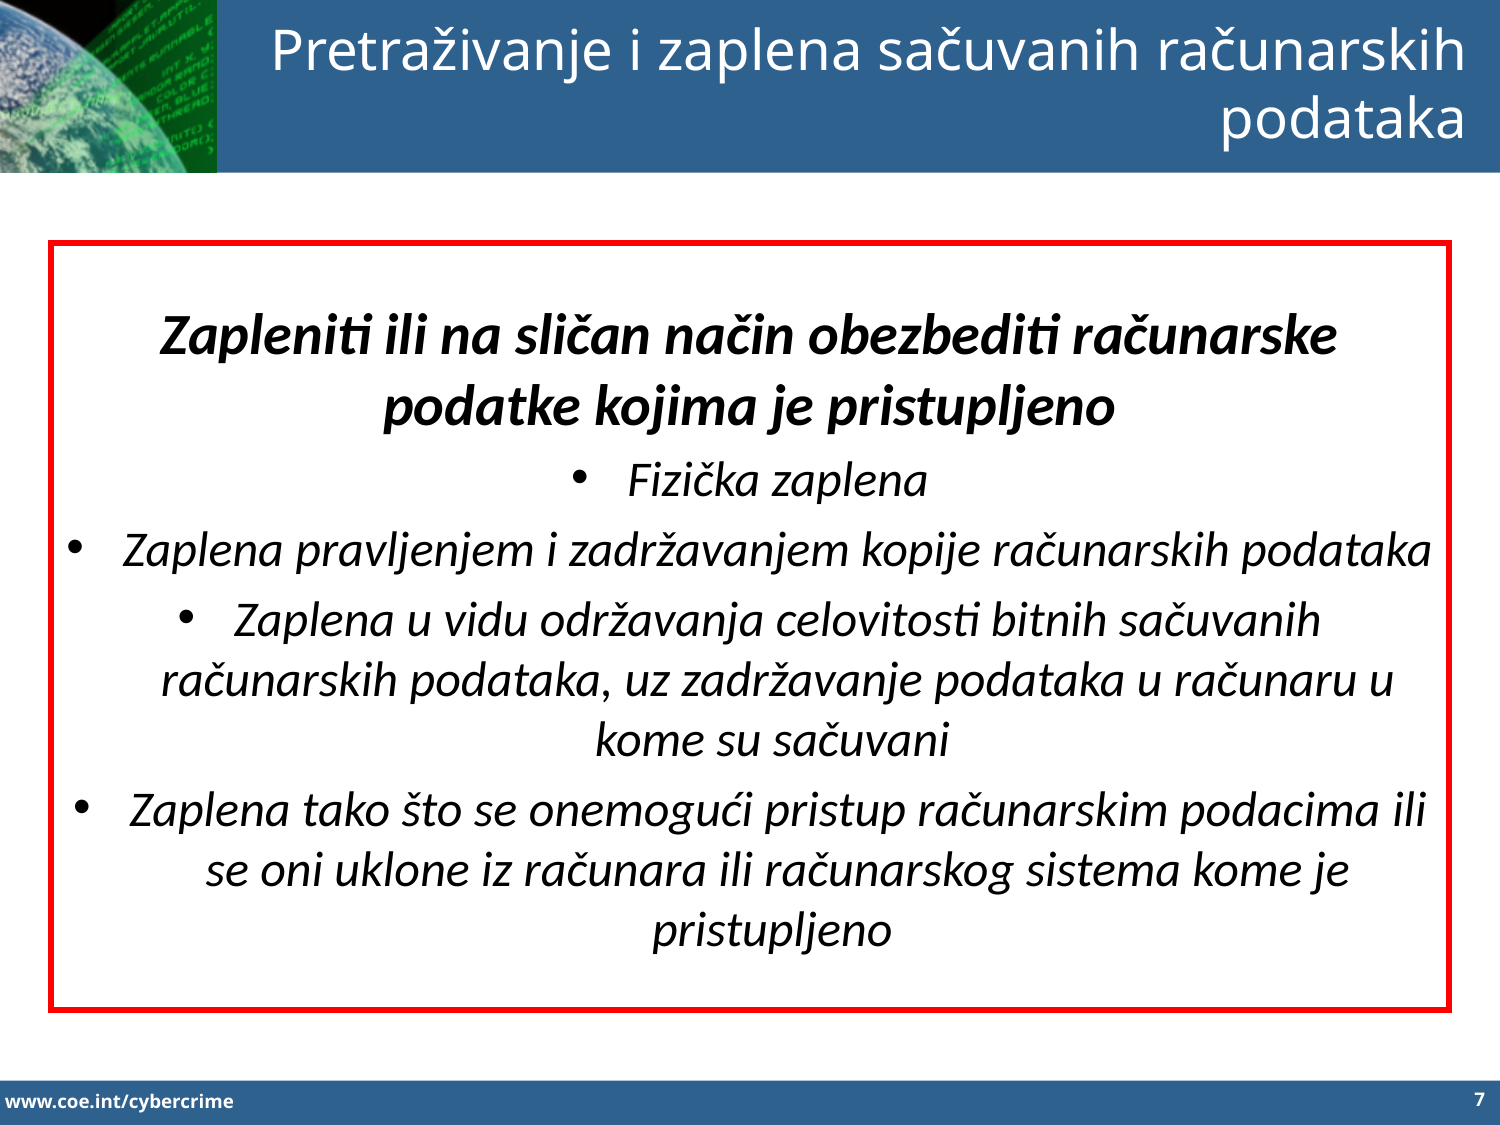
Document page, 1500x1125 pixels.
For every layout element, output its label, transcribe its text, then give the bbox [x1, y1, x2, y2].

text_box Pretraživanje i zaplena sačuvanih računarskih podataka [230, 7, 1483, 157]
text_box Zapleniti ili na sličan način obezbediti računarske podatke kojima je pristupljeno Fizička zaplena Zaplena pravljenjem i zadržavanjem kopije računarskih podataka Zaplena u vidu održavanja celovitosti bitnih sačuvanih računarskih podataka, uz zadržavanje podataka u računaru u kome su sačuvani Zaplena tako što se onemogući pristup računarskim podacima ili se oni uklone iz računara ili računarskog sistema kome je pristupljeno [51, 242, 1449, 1011]
picture [0, 0, 217, 173]
